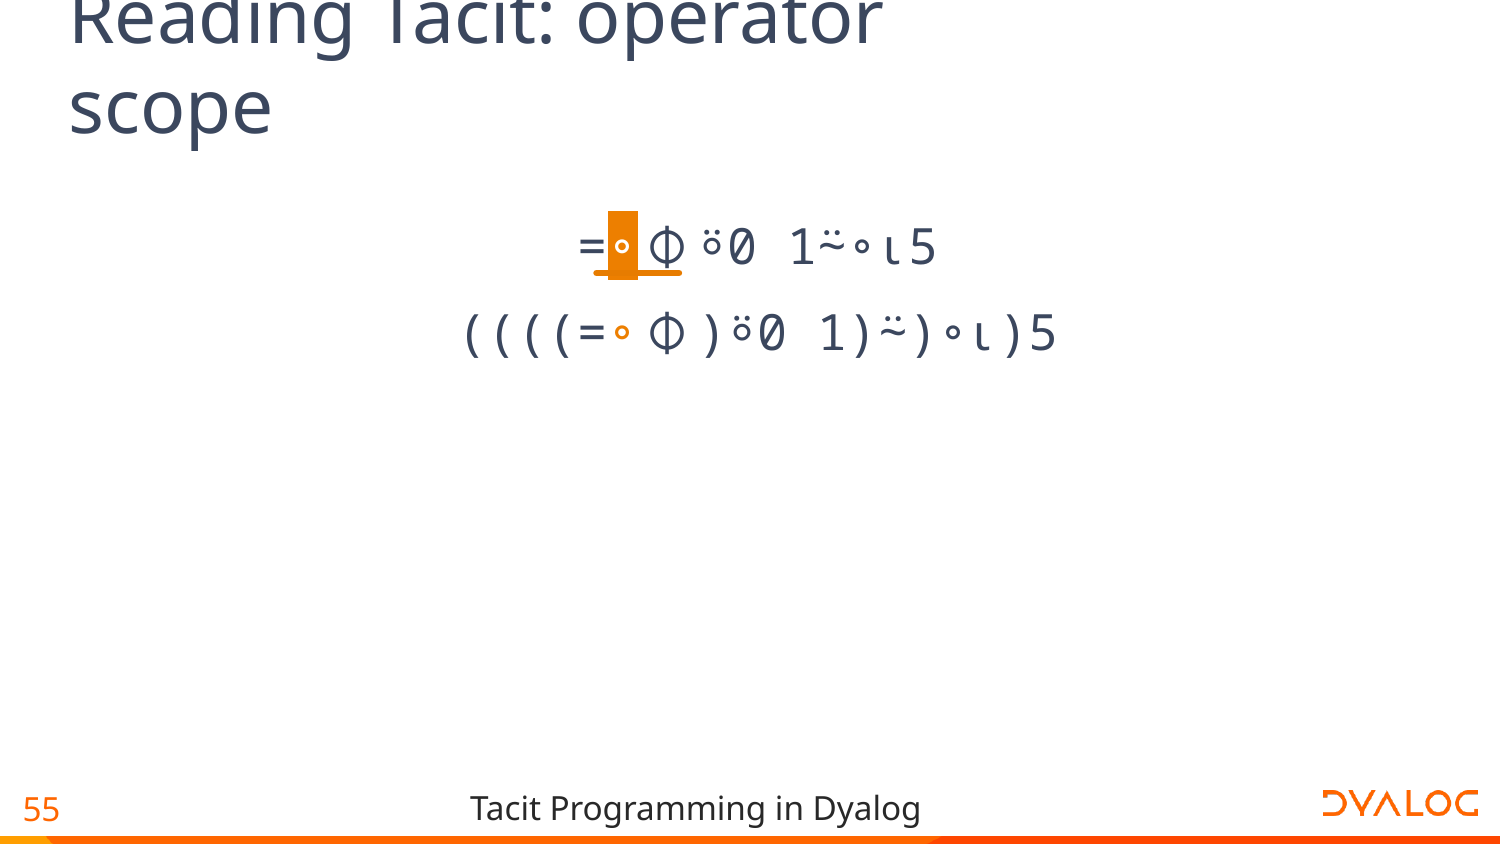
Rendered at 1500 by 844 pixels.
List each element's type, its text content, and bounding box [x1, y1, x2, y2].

picture [1323, 790, 1478, 816]
picture [0, 836, 1500, 844]
title Reading Tacit: operator scope [53, 43, 1121, 157]
list =∘⌽⍤0 1⍨∘⍳5 ((((=∘⌽)⍤0 1)⍨)∘⍳)5 [53, 207, 1463, 740]
